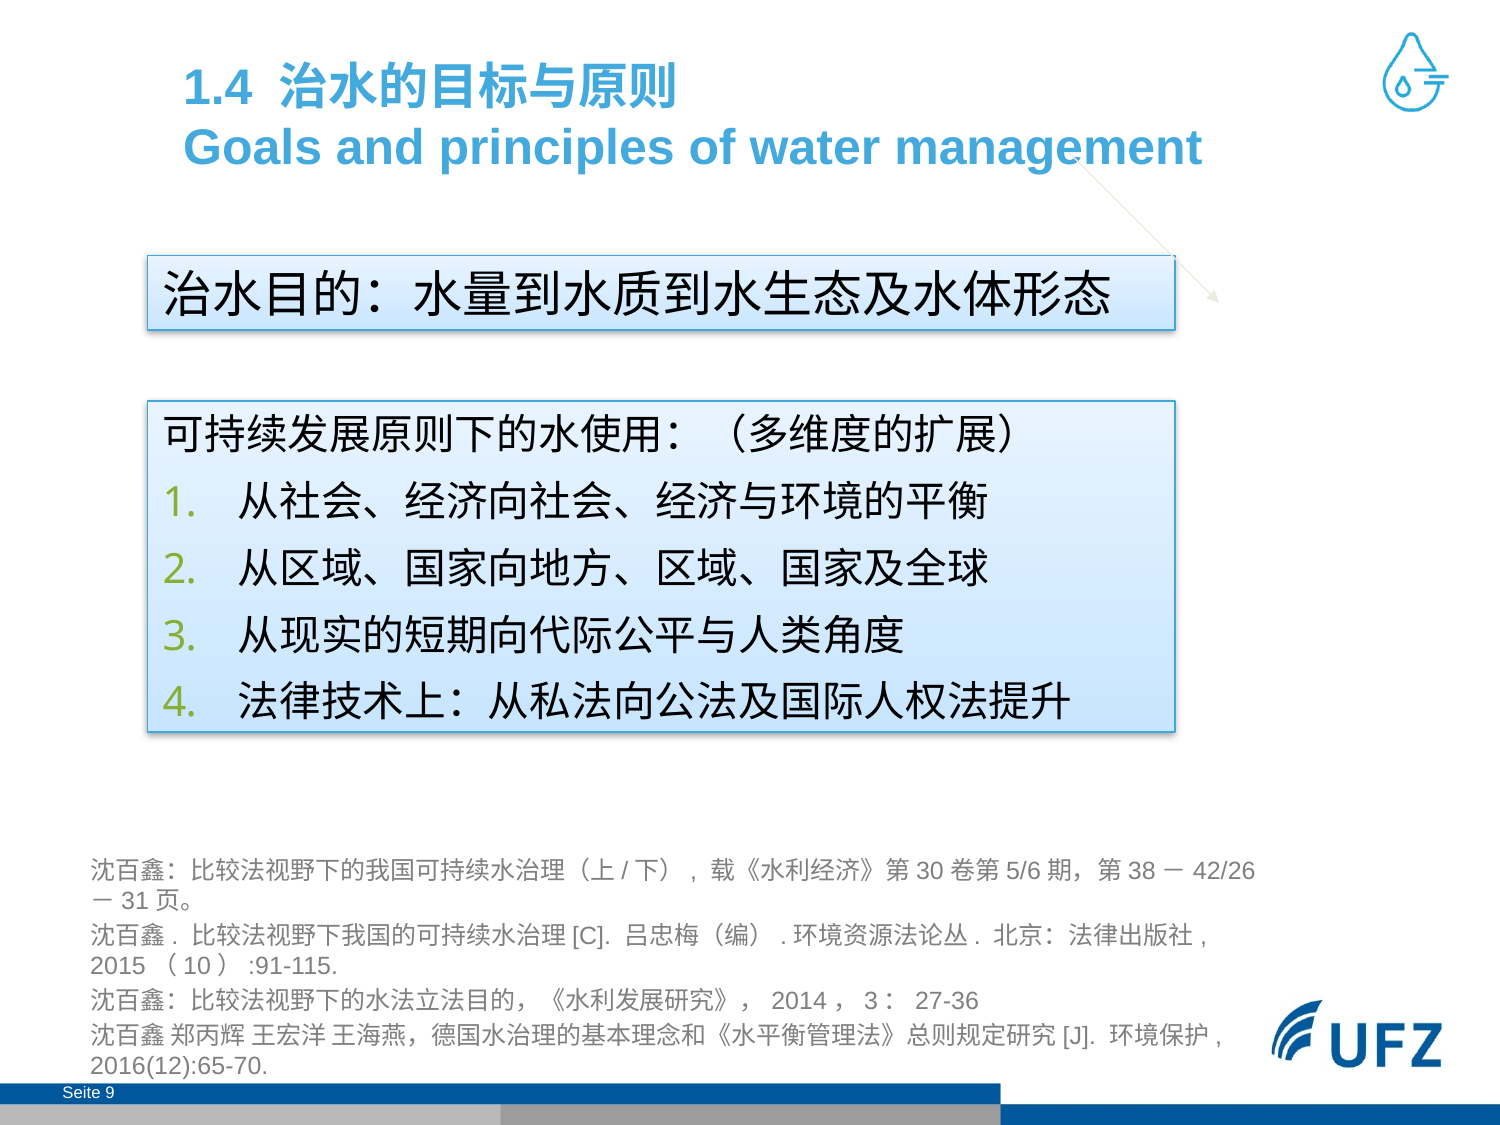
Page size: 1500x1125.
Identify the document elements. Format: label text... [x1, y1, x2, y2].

text_box 可持续发展原则下的水使用：（多维度的扩展） 从社会、经济向社会、经济与环境的平衡 从区域、国家向地方、区域、国家及全球 从现实的短期向代际公平与人类角度 法律技术上：从私法向公法及国际人权法提升 [147, 400, 1176, 733]
slide_number Seite 9 [62, 1082, 375, 1112]
picture [0, 810, 1500, 1125]
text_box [1068, 152, 1220, 303]
text_box 治水目的：水量到水质到水生态及水体形态 [147, 255, 1176, 331]
text_box 沈百鑫：比较法视野下的我国可持续水治理（上/下）, 载《水利经济》第30卷第5/6期，第38－42/26－31页。 沈百鑫. 比较法视野下我国的可持续水治理[C]. 吕忠梅（编）.环境资源法论丛. 北京：法律出版社, 2015（10）:91-115. 沈百鑫：比较法视野下的水法立法目的，《水利发展研究》，2014，3：27-36 沈百鑫 郑丙辉 王宏洋 王海燕，德国水治理的基本理念和《水平衡管理法》总则规定研究[J]. 环境保护, 2016(12):65-70. [75, 847, 1295, 1087]
picture [1327, 0, 1500, 161]
title 1.4 治水的目标与原则 Goals and principles of water management [182, 54, 1306, 177]
